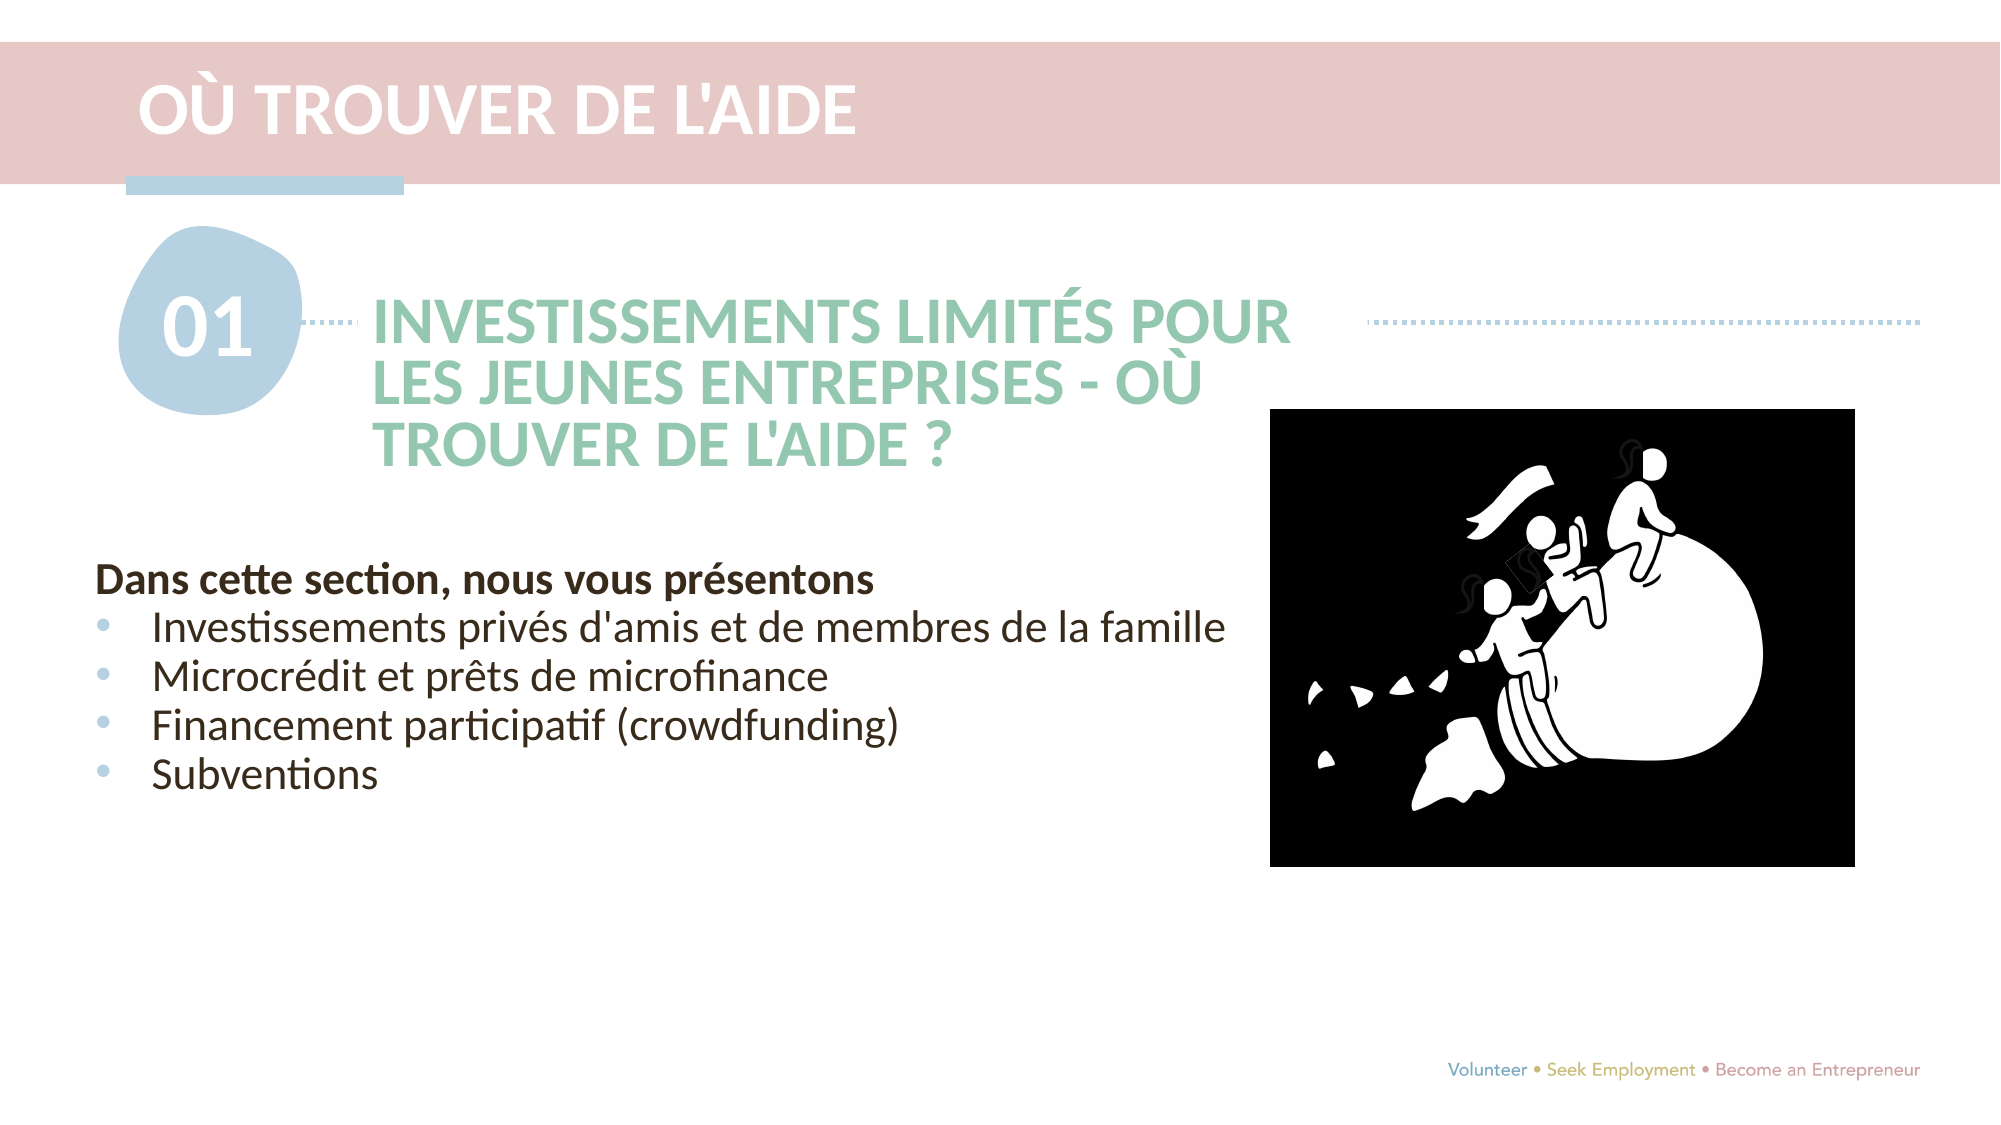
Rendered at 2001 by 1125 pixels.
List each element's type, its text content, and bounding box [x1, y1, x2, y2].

text_box Dans cette section, nous vous présentons Investissements privés d'amis et de membres de la famille Microcrédit et prêts de microfinance Financement participatif (crowdfunding) Subventions [80, 547, 1271, 990]
text_box INVESTISSEMENTS LIMITÉS POUR LES JEUNES ENTREPRISES - OÙ TROUVER DE L'AIDE ? [357, 288, 1368, 322]
list OÙ TROUVER DE L'AIDE [123, 51, 1913, 170]
text_box INVESTISSEMENTS LIMITÉS POUR LES JEUNES ENTREPRISES - OÙ TROUVER DE L'AIDE ? [357, 323, 1368, 361]
picture [1418, 1046, 1971, 1103]
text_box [118, 225, 302, 471]
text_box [1270, 409, 1855, 867]
